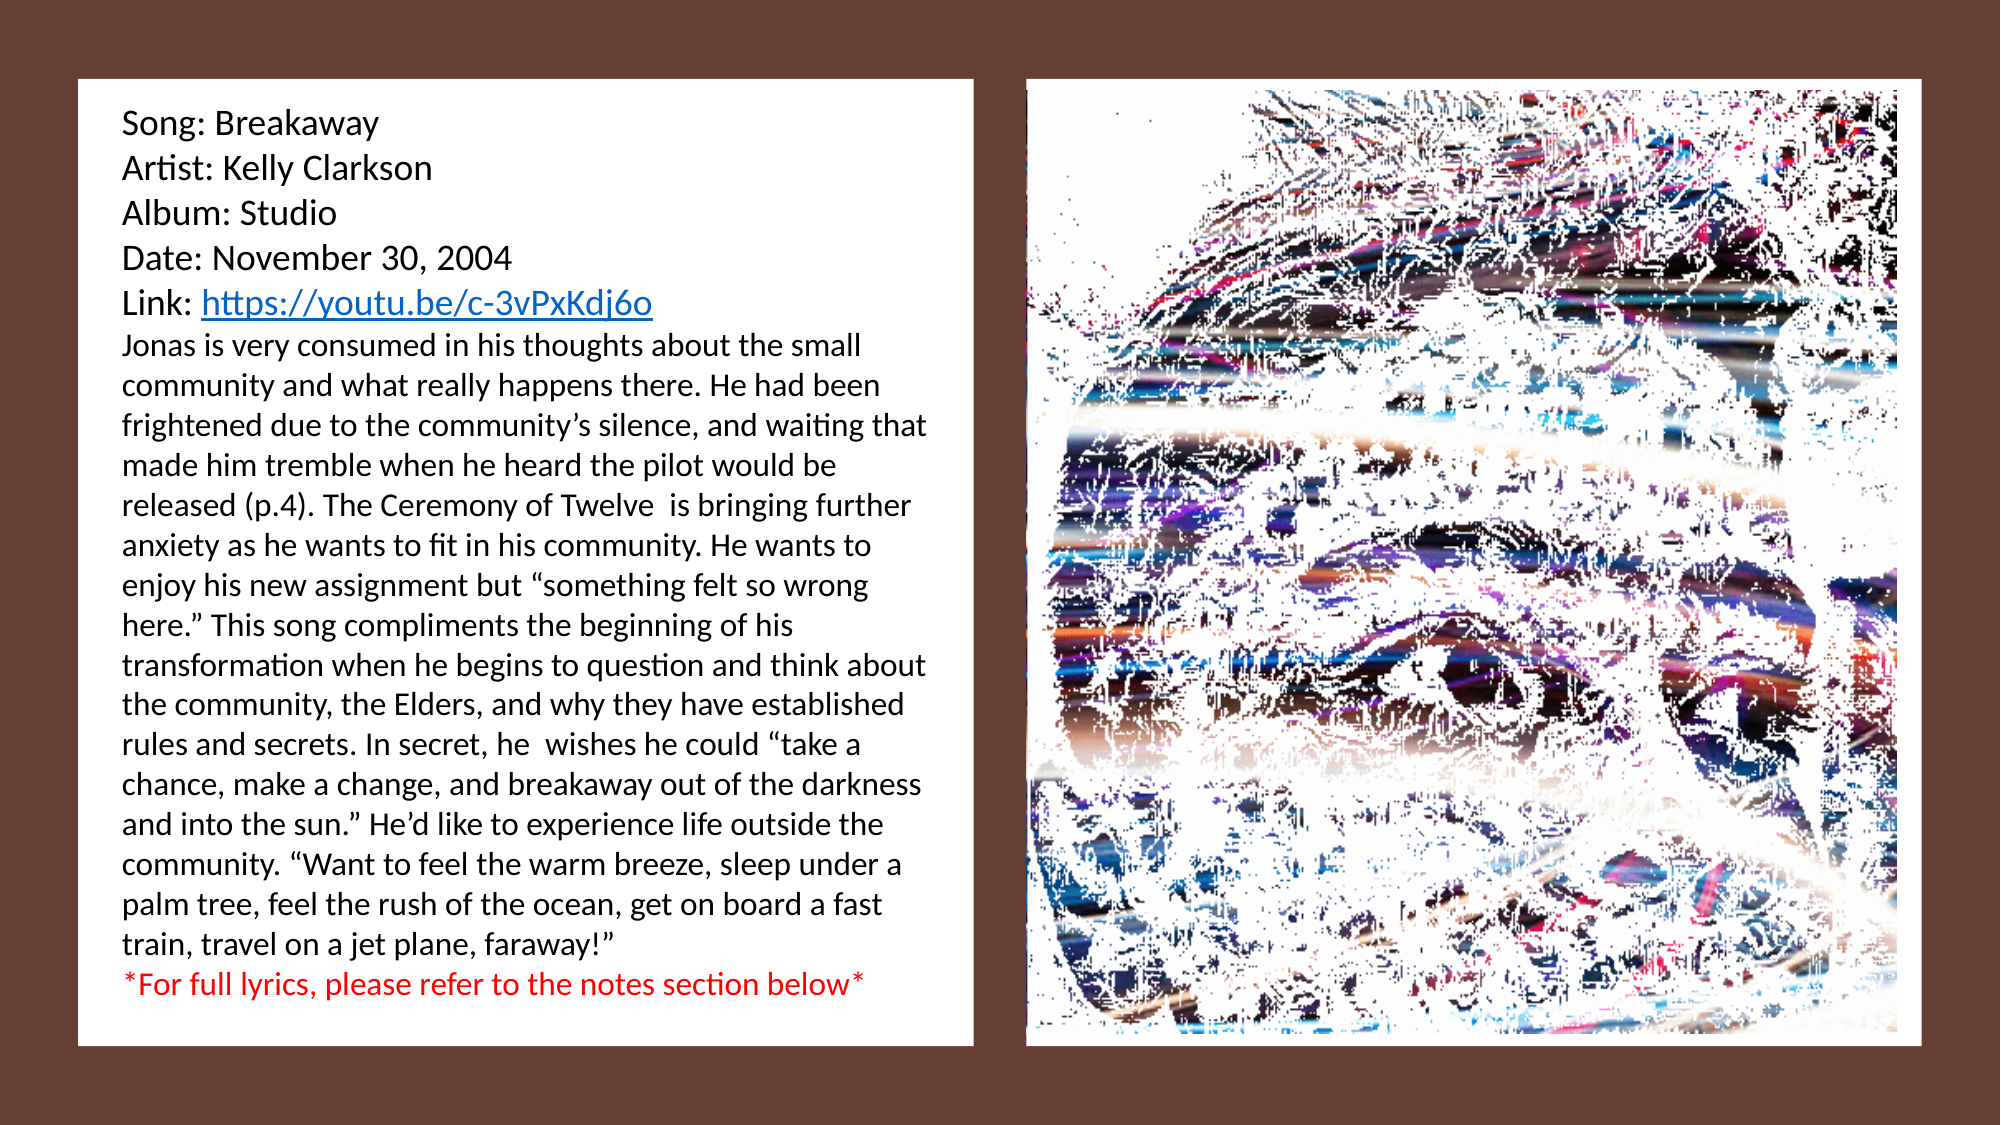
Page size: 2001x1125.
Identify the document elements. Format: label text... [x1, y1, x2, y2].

text_box [0, 0, 2000, 1125]
picture [1026, 90, 1897, 1034]
text_box [77, 78, 975, 1047]
text_box Song: Breakaway Artist: Kelly Clarkson Album: Studio Date: November 30, 2004 Link: https://youtu.be/c-3vPxKdj6o Jonas is very consumed in his thoughts about the small community and what really happens there. He had been frightened due to the community’s silence, and waiting that made him tremble when he heard the pilot would be released (p.4). The Ceremony of Twelve is bringing further anxiety as he wants to fit in his community. He wants to enjoy his new assignment but “something felt so wrong here.” This song compliments the beginning of his transformation when he begins to question and think about the community, the Elders, and why they have established rules and secrets. In secret, he wishes he could “take a chance, make a change, and breakaway out of the darkness and into the sun.” He’d like to experience life outside the community. “Want to feel the warm breeze, sleep under a palm tree, feel the rush of the ocean, get on board a fast train, travel on a jet plane, faraway!” *For full lyrics, please refer to the notes section below* [107, 90, 949, 1125]
text_box [1025, 78, 1923, 1047]
